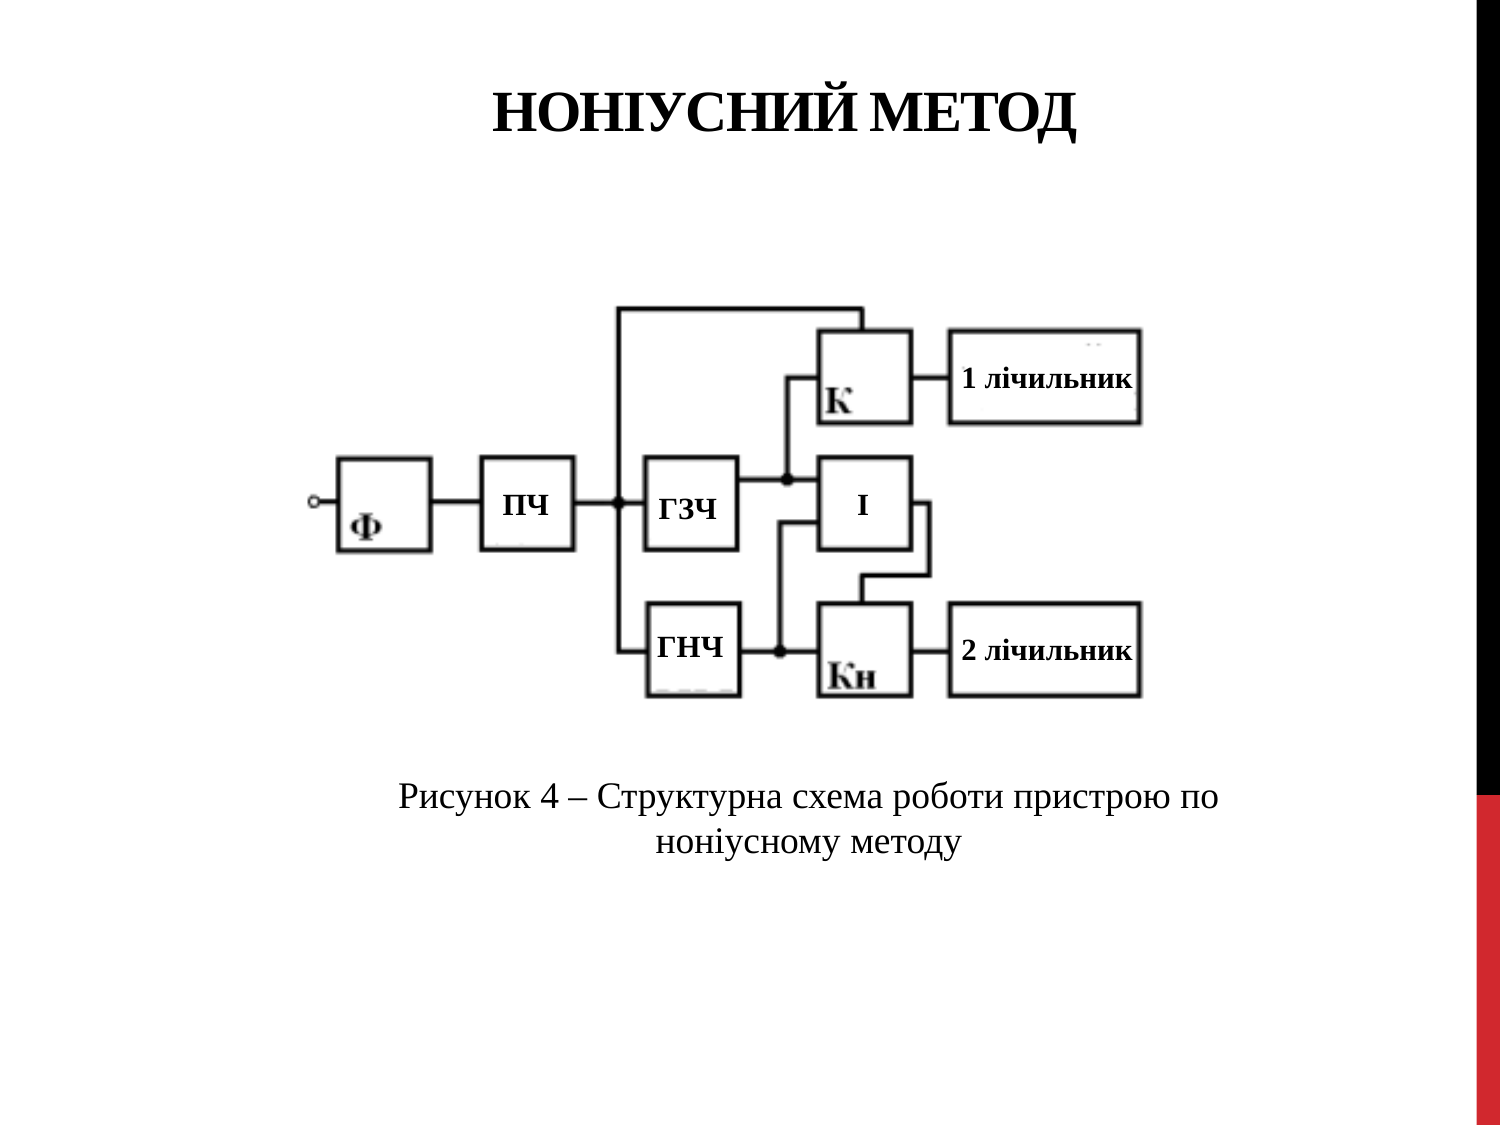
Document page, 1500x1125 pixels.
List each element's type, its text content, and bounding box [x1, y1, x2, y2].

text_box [276, 278, 1187, 752]
text_box Рисунок 4 – Структурна схема роботи пристрою по ноніусному методу [312, 763, 1306, 868]
title Ноніусний метод [147, 42, 1423, 173]
